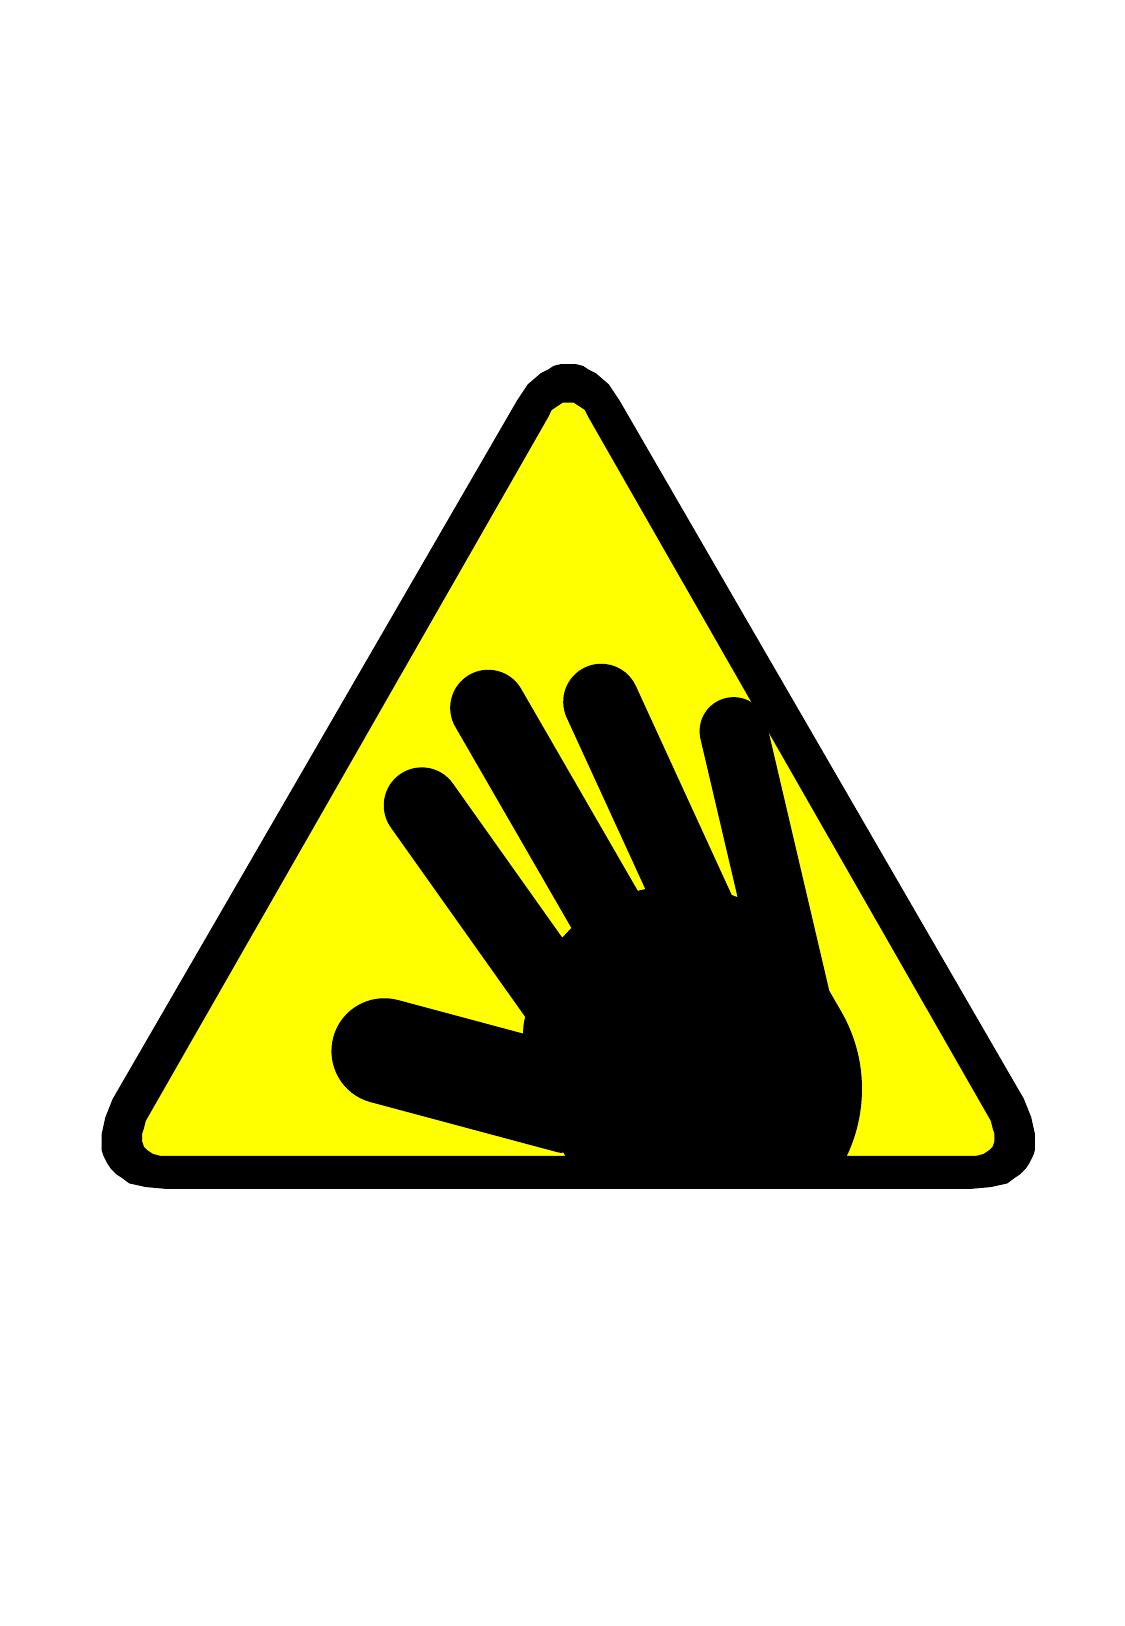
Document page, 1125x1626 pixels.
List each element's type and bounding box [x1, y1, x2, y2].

text_box [101, 363, 1036, 1190]
